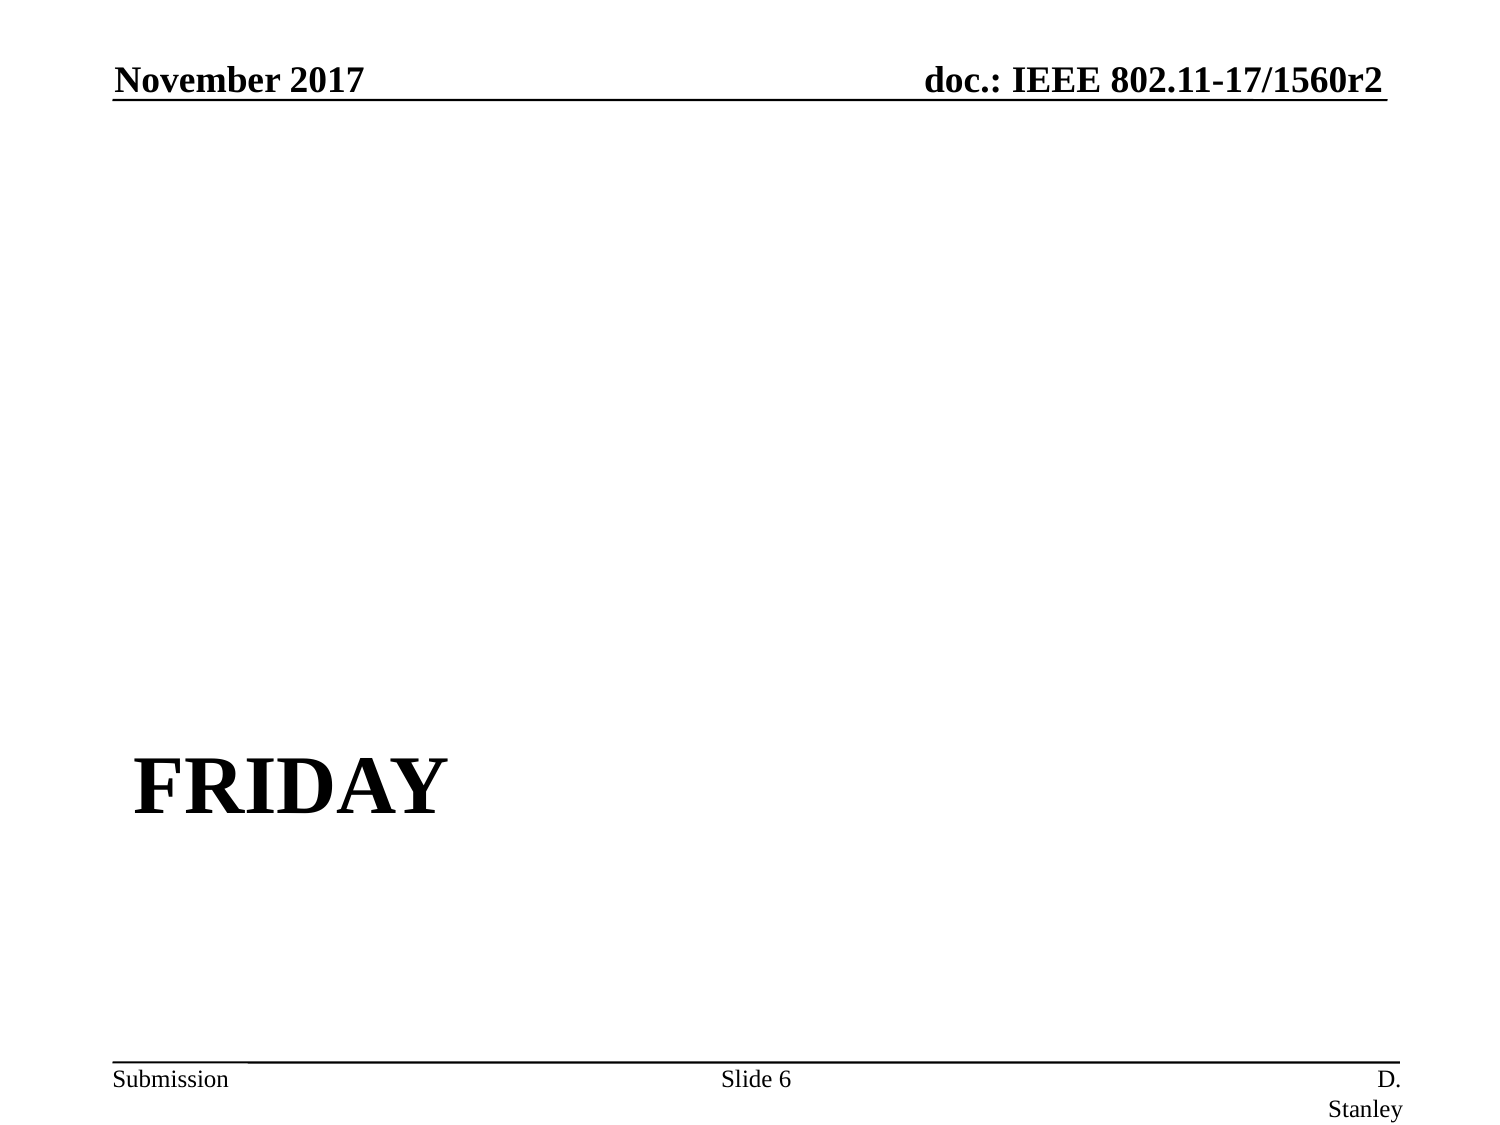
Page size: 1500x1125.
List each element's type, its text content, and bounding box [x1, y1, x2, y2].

title Friday [118, 722, 1394, 947]
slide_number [114, 54, 374, 101]
slide_number Slide 6 [712, 1061, 800, 1093]
footer D. Stanley, HP Enterprise [1324, 1061, 1402, 1093]
